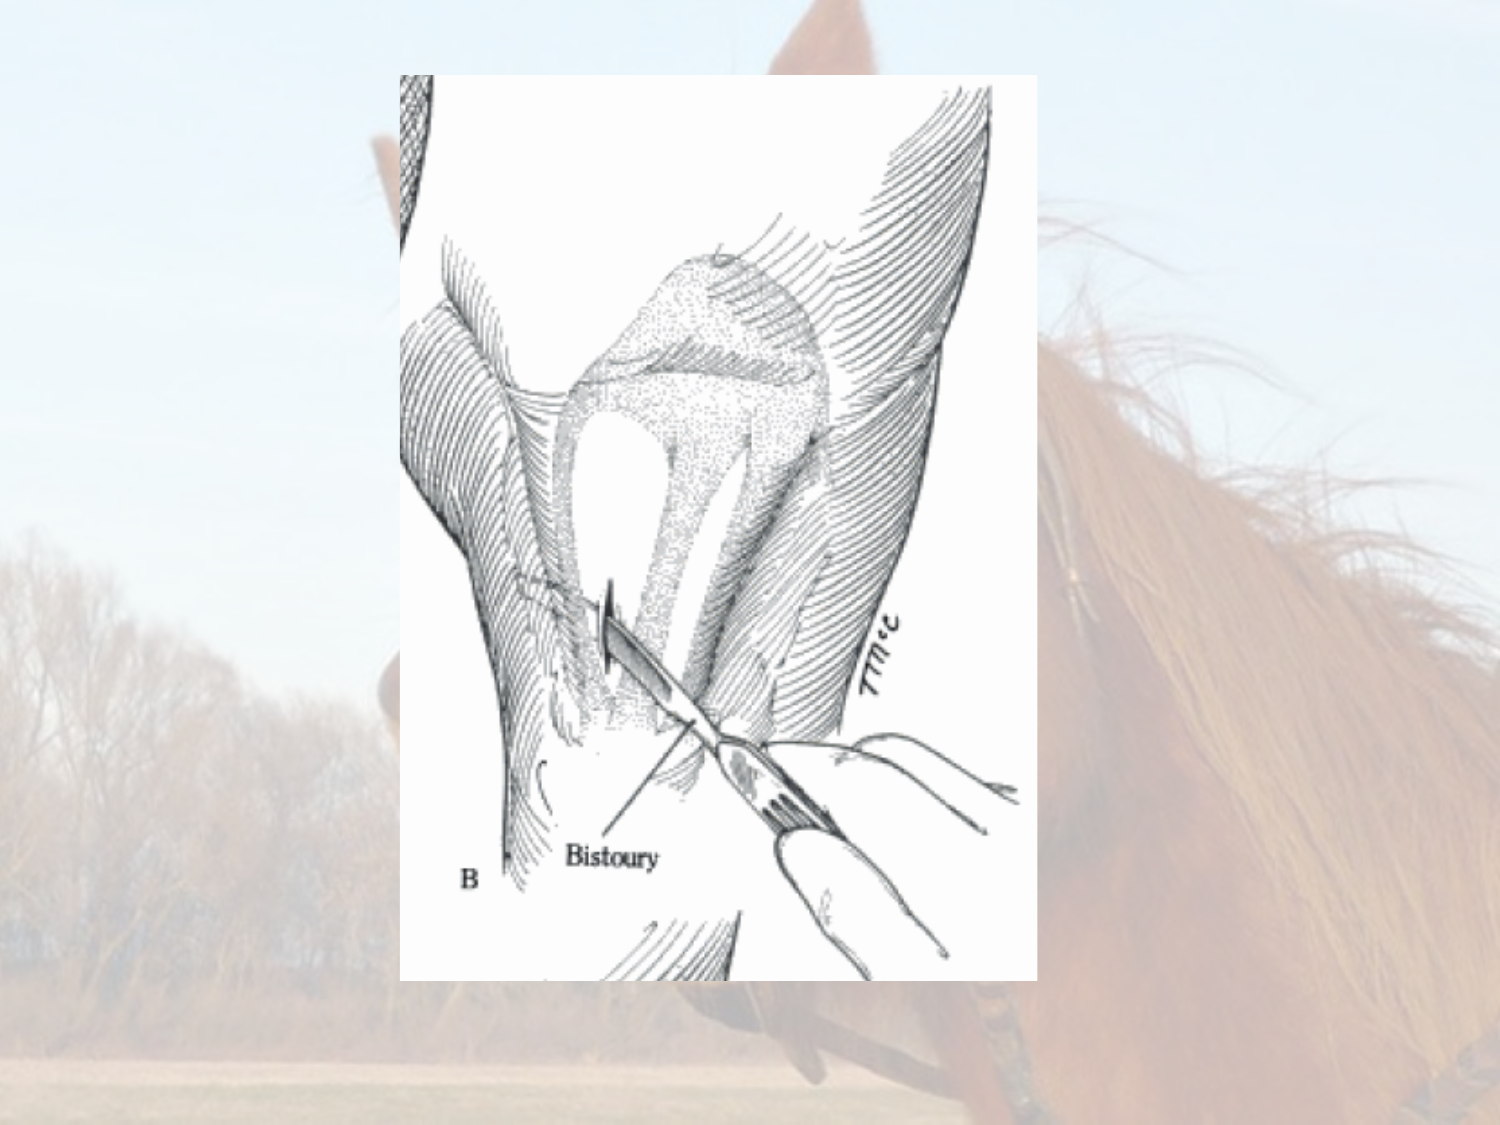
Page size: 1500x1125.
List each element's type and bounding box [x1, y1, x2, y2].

picture [399, 74, 1038, 981]
